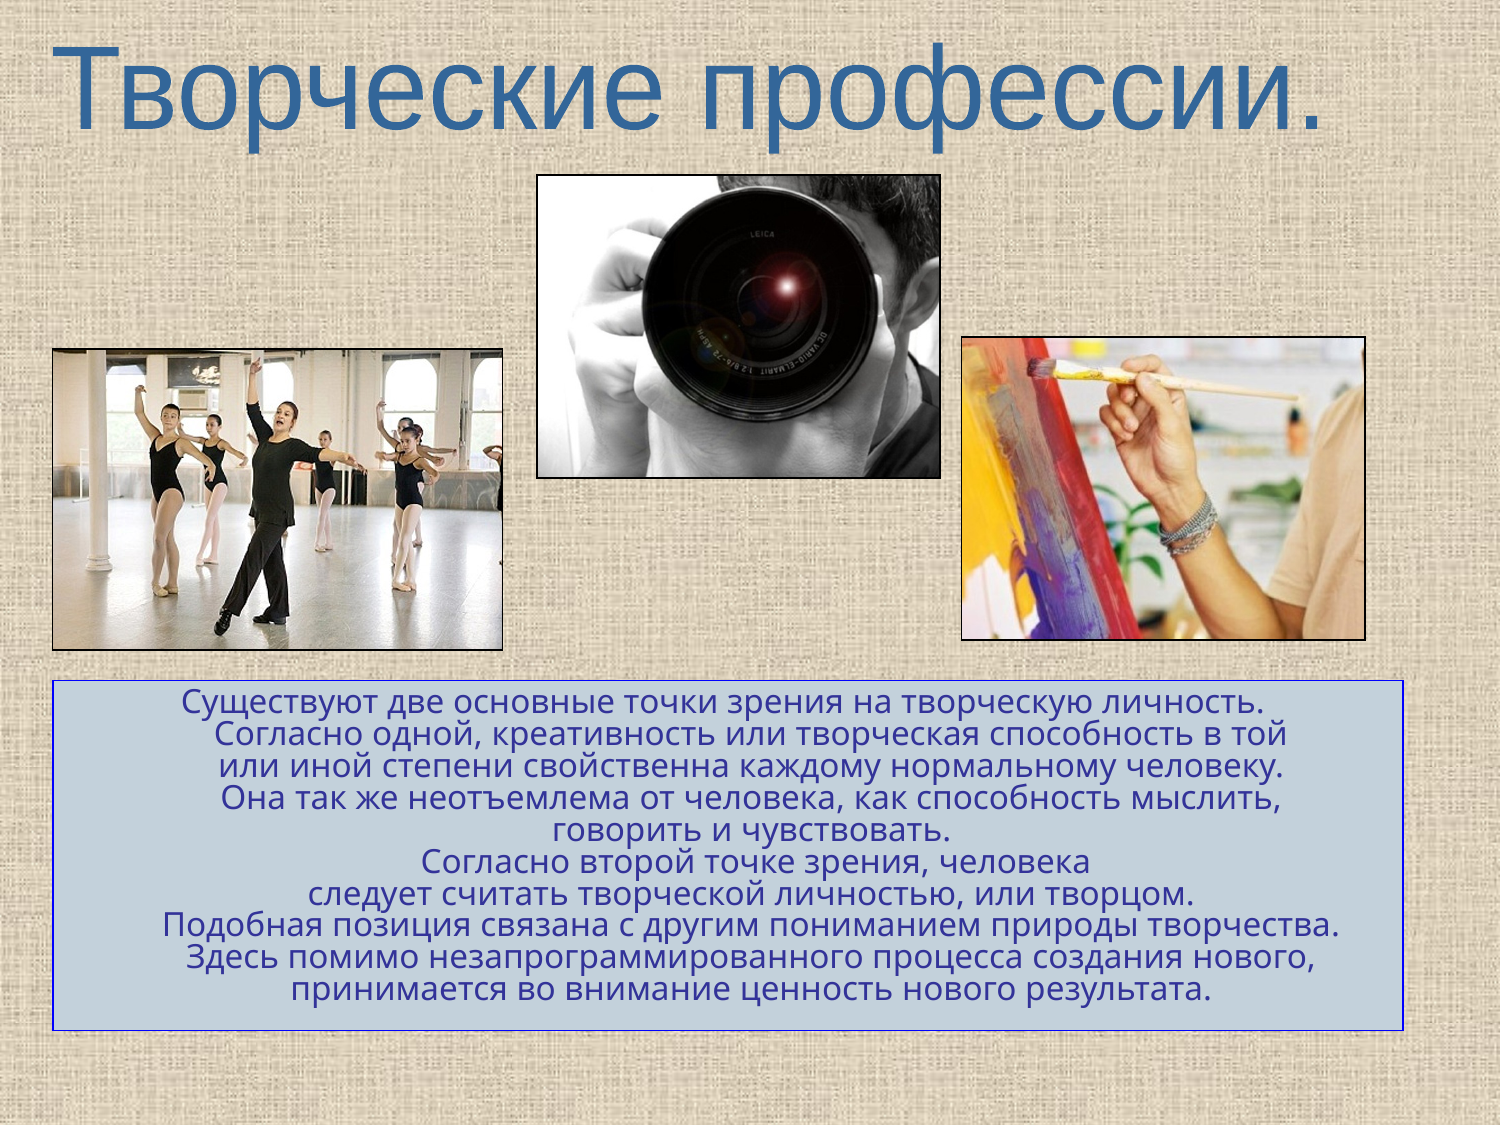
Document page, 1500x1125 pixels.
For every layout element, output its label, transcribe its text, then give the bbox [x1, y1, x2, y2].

picture [0, 0, 1500, 1125]
list Существуют две основные точки зрения на творческую личность. Согласно одной, креативность или творческая способность в той или иной степени свойственна каждому нормальному человеку. Она так же неотъемлема от человека, как способность мыслить, говорить и чувствовать. Согласно второй точке зрения, человека следует считать творческой личностью, или творцом. Подобная позиция связана с другим пониманием природы творчества. Здесь помимо незапрограммированного процесса создания нового, принимается во внимание ценность нового результата. [52, 680, 1404, 1031]
